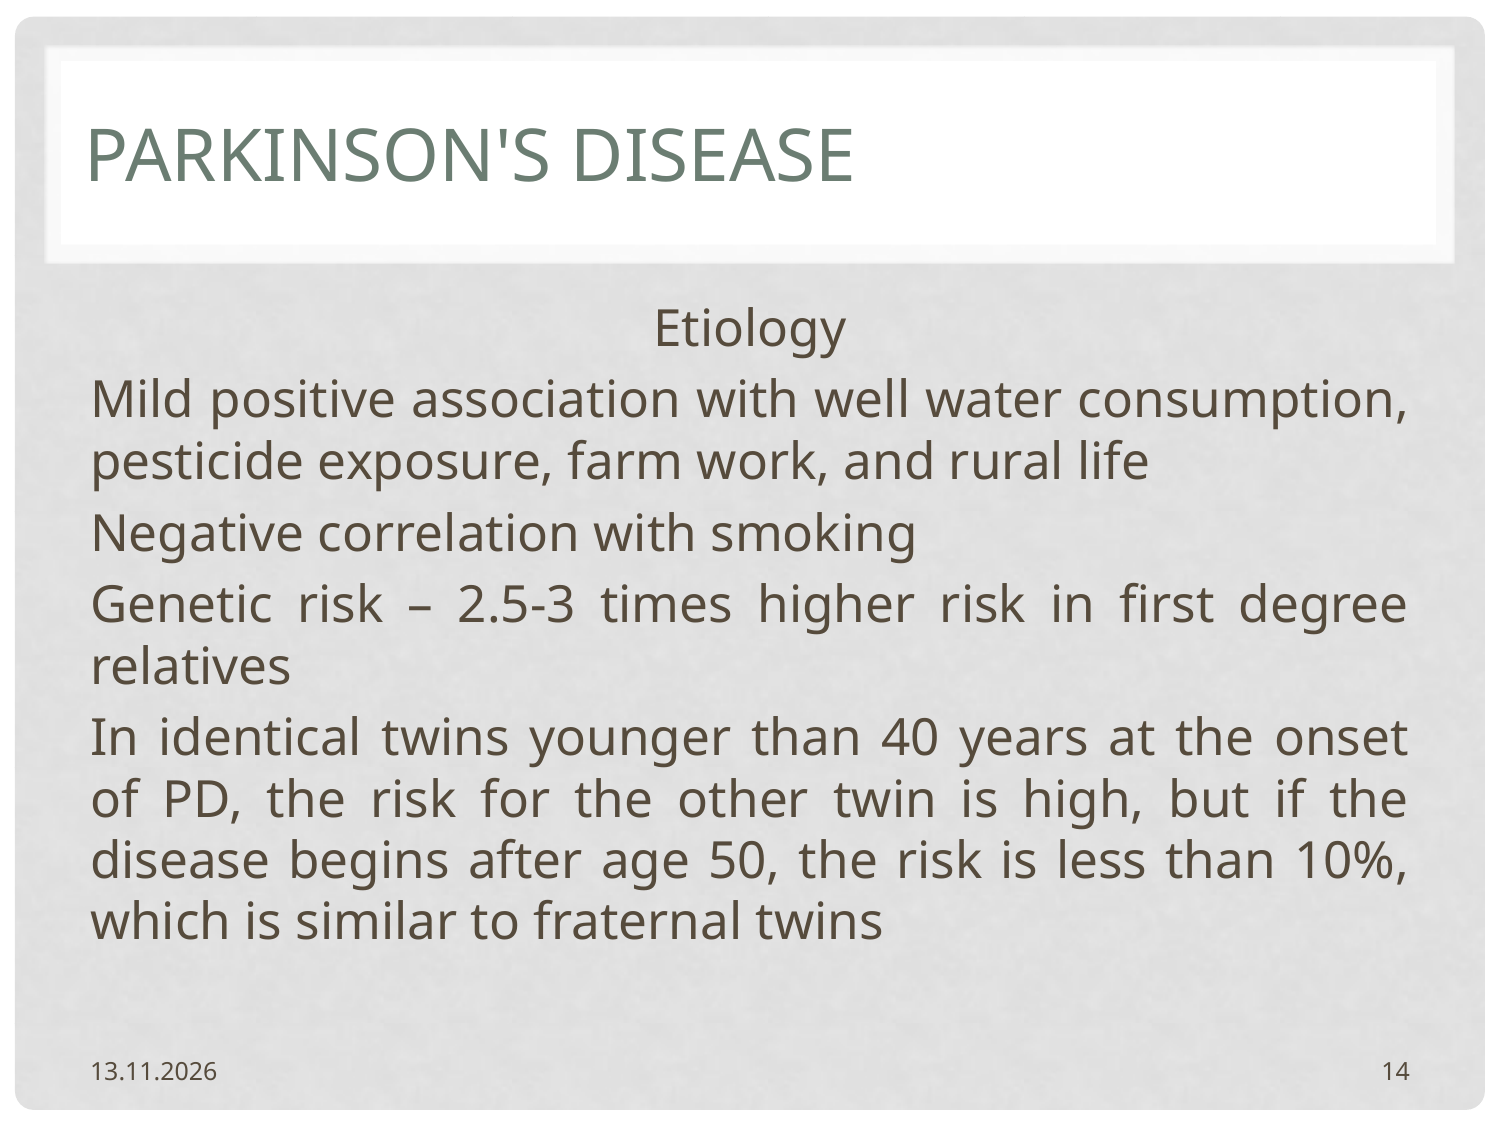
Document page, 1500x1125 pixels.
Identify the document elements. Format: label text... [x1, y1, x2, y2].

list Etiology Mild positive association with well water consumption, pesticide exposure, farm work, and rural life Negative correlation with smoking Genetic risk – 2.5-3 times higher risk in first degree relatives In identical twins younger than 40 years at the onset of PD, the risk for the other twin is high, but if the disease begins after age 50, the risk is less than 10%, which is similar to fraternal twins [75, 287, 1425, 1005]
slide_number 14 [1074, 1042, 1425, 1103]
title PARKINSON'S DISEASE [69, 66, 1425, 238]
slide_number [75, 1042, 425, 1103]
